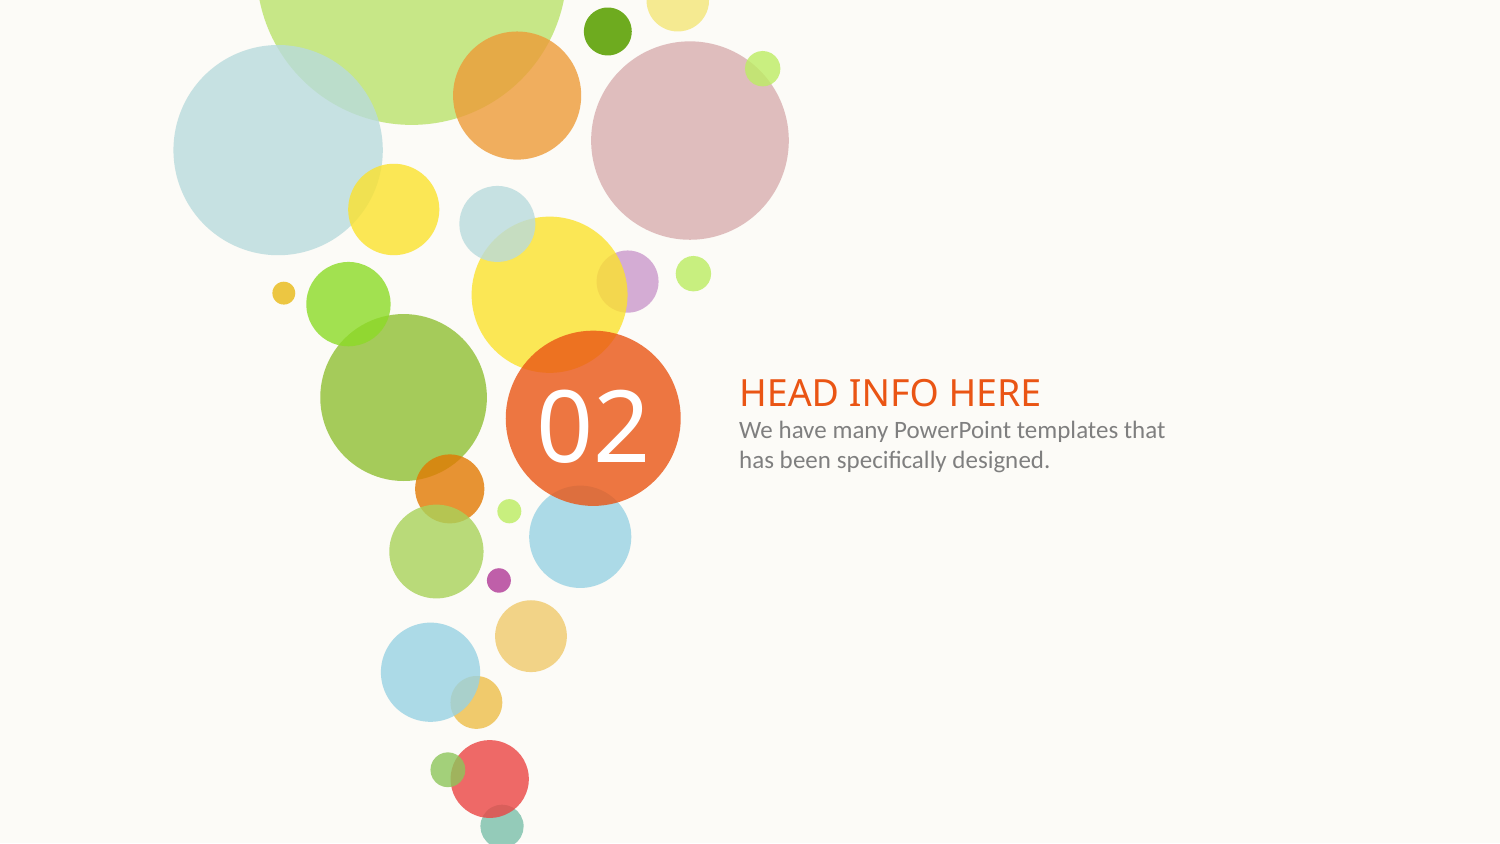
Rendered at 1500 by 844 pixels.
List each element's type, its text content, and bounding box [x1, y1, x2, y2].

text_box [453, 31, 582, 160]
text_box [583, 7, 632, 56]
text_box [529, 495, 632, 588]
text_box [306, 261, 391, 347]
text_box [430, 752, 466, 788]
text_box [646, 0, 710, 32]
text_box [495, 600, 567, 673]
text_box [675, 255, 712, 292]
text_box [480, 809, 524, 844]
text_box [459, 185, 536, 262]
text_box [744, 50, 781, 87]
text_box [616, 250, 659, 313]
text_box [348, 163, 440, 256]
text_box [451, 740, 529, 818]
text_box [591, 41, 789, 240]
text_box [535, 484, 652, 506]
text_box HEAD INFO HERE We have many PowerPoint templates that has been specifically designed. [739, 368, 1195, 474]
text_box [389, 504, 484, 599]
text_box [272, 281, 296, 305]
text_box [497, 499, 522, 524]
text_box 02 [533, 363, 653, 484]
text_box [415, 454, 485, 517]
text_box [505, 330, 681, 483]
text_box [454, 676, 503, 729]
text_box [471, 216, 628, 368]
text_box [259, 0, 564, 125]
text_box [320, 314, 487, 482]
text_box [380, 622, 481, 722]
text_box [173, 45, 383, 256]
text_box [486, 568, 511, 593]
